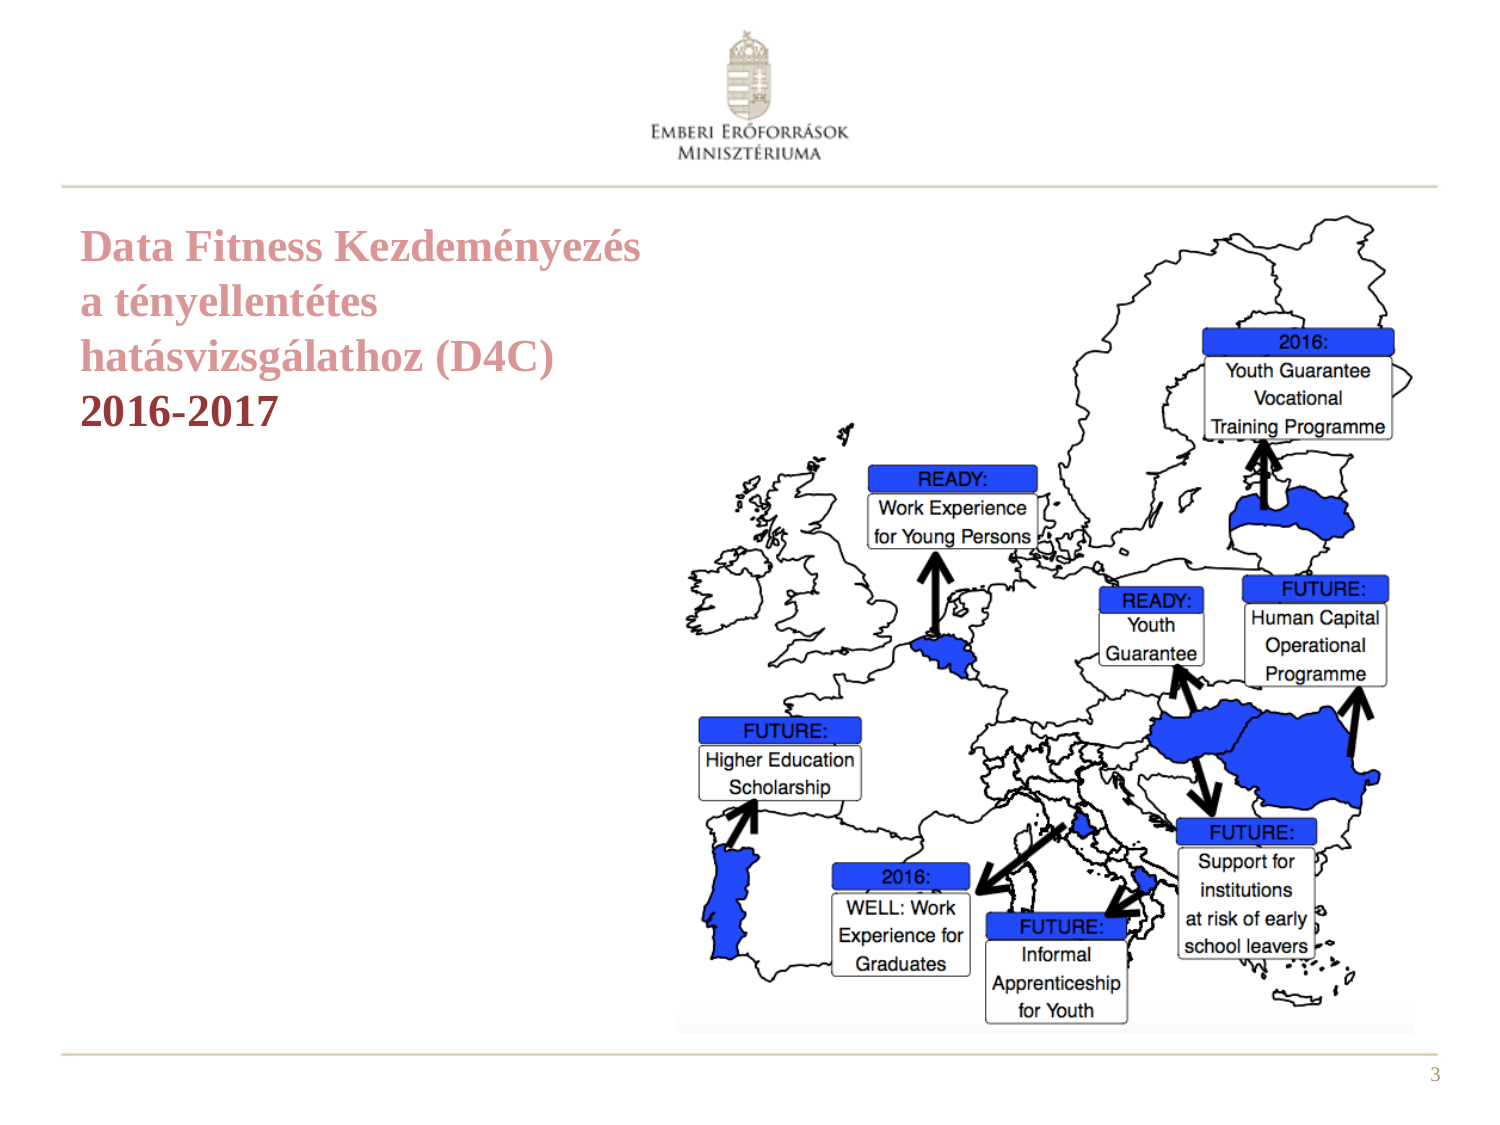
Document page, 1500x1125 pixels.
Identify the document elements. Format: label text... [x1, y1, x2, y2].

picture [0, 2, 1500, 1123]
title Data Fitness Kezdeményezés a tényellentétes hatásvizsgálathoz (D4C) 2016-2017 [64, 207, 671, 504]
